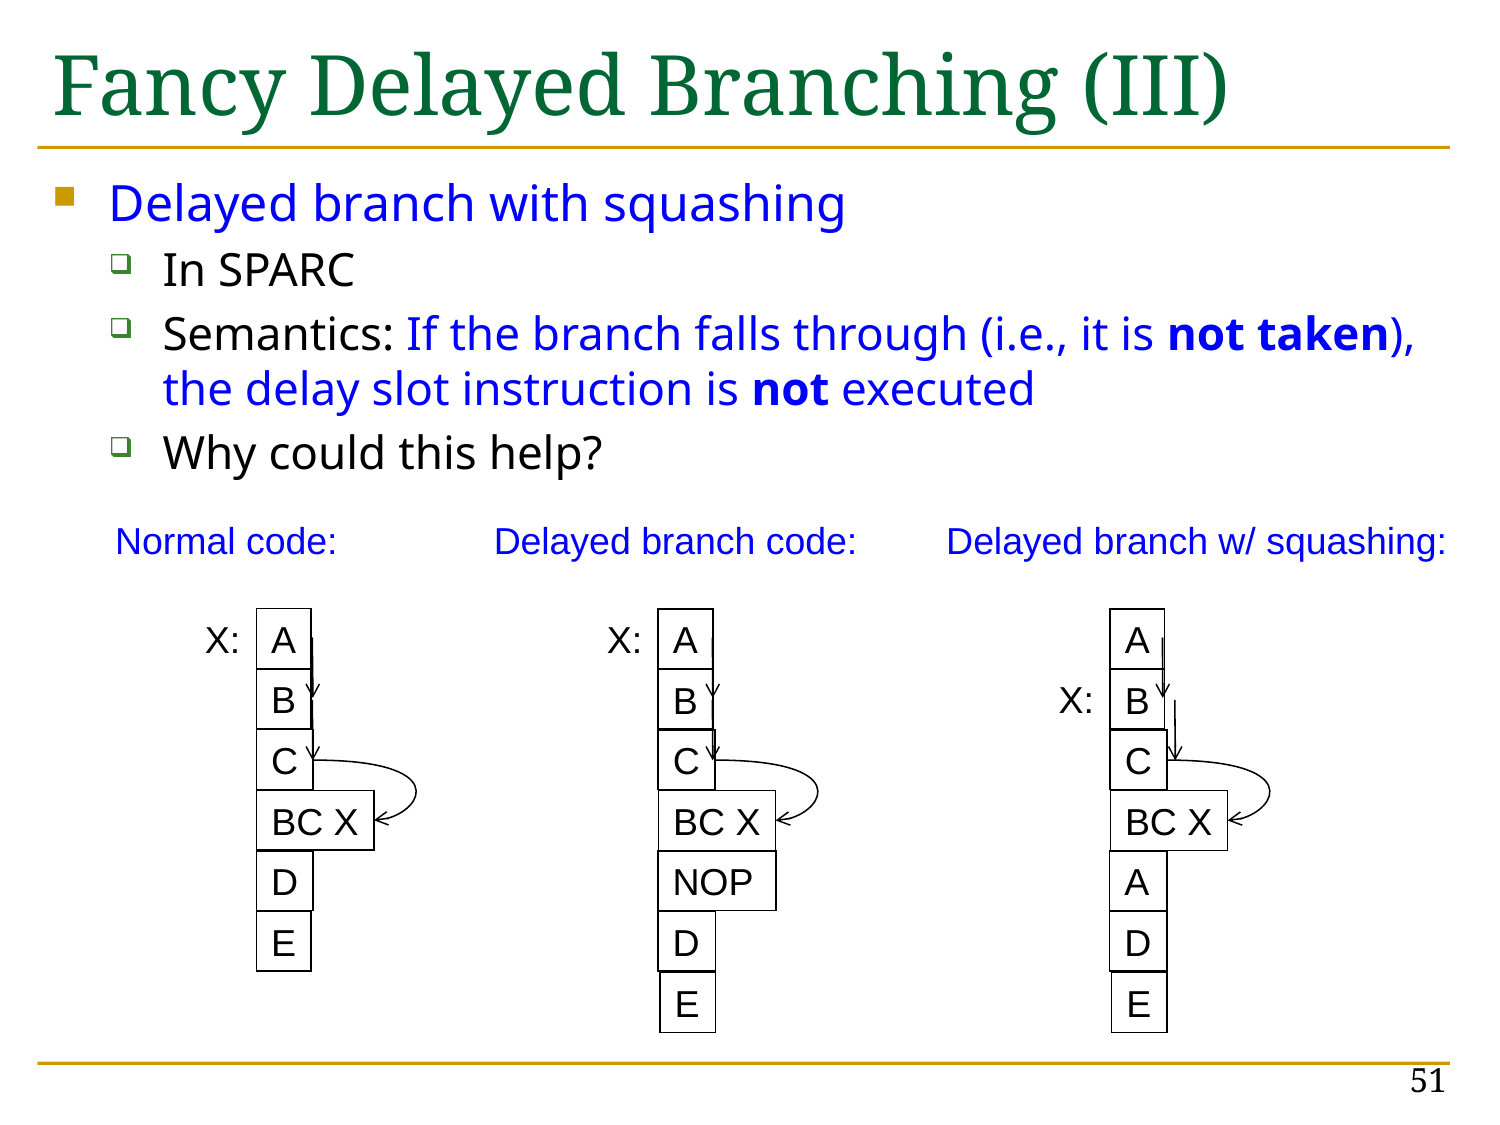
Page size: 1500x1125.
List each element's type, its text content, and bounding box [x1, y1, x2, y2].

text_box Normal code: [100, 510, 353, 570]
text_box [313, 759, 375, 822]
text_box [1166, 759, 1229, 822]
text_box D [657, 911, 716, 972]
text_box X: [1043, 668, 1110, 729]
text_box D [1109, 911, 1168, 972]
text_box X: [190, 608, 256, 669]
slide_number 51 [1111, 1036, 1462, 1112]
text_box C [256, 729, 308, 790]
text_box C [658, 729, 710, 790]
text_box D [256, 850, 314, 911]
text_box A [658, 608, 713, 669]
text_box B [658, 669, 708, 729]
text_box BC X [1110, 790, 1228, 851]
title Fancy Delayed Branching (III) [37, 24, 1450, 163]
text_box B [256, 668, 308, 729]
text_box C [1110, 729, 1167, 790]
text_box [715, 759, 777, 822]
text_box BC X [658, 790, 776, 850]
text_box BC X [256, 790, 374, 851]
text_box E [659, 972, 716, 1033]
text_box Delayed branch w/ squashing: [931, 510, 1463, 570]
text_box A [1109, 850, 1168, 911]
text_box NOP [657, 850, 777, 911]
text_box Delayed branch code: [478, 510, 873, 570]
text_box B [1110, 669, 1165, 729]
text_box A [1110, 608, 1165, 669]
text_box E [256, 911, 312, 972]
text_box X: [592, 608, 658, 669]
text_box E [1111, 972, 1168, 1033]
list Delayed branch with squashing In SPARC Semantics: If the branch falls through (i.e., it is not taken), the delay slot instruction is not executed Why could this help? [37, 163, 1450, 1016]
text_box A [256, 608, 312, 668]
